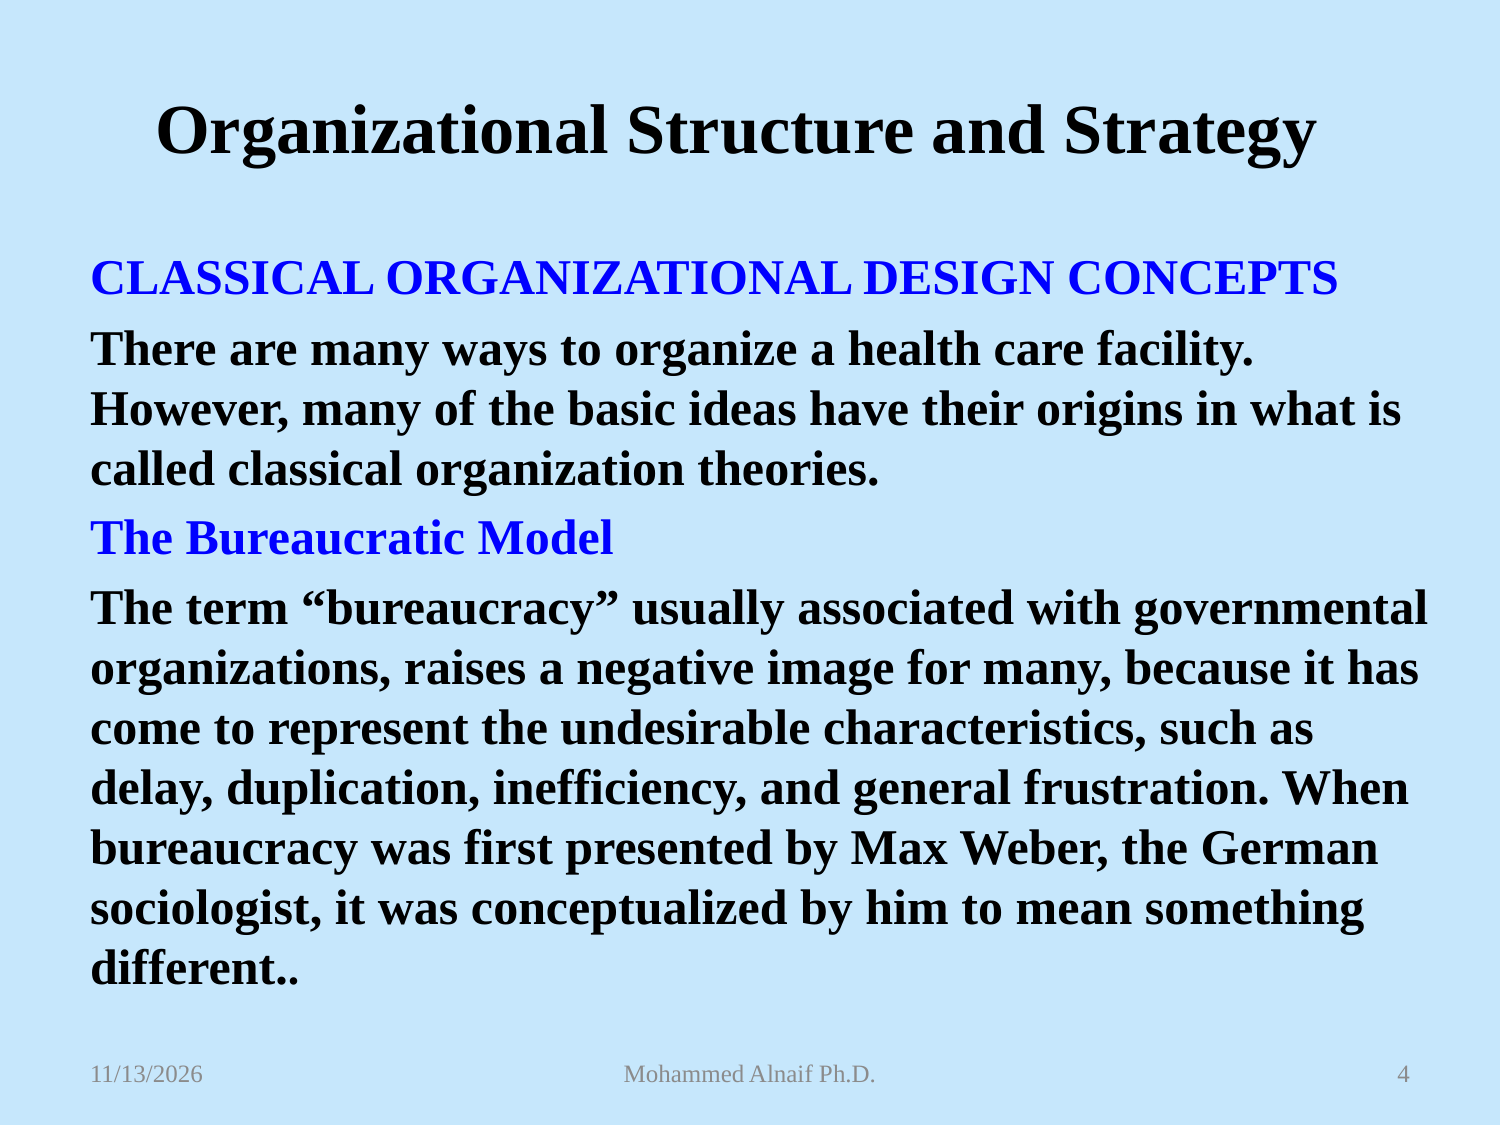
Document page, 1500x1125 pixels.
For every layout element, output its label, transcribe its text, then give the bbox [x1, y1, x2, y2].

subtitle CLASSICAL ORGANIZATIONAL DESIGN CONCEPTS There are many ways to organize a health care facility. However, many of the basic ideas have their origins in what is called classical organization theories. The Bureaucratic Model The term “bureaucracy” usually associated with governmental organizations, raises a negative image for many, because it has come to represent the undesirable characteristics, such as delay, duplication, inefficiency, and general frustration. When bureaucracy was first presented by Max Weber, the German sociologist, it was conceptualized by him to mean something different.. [75, 237, 1463, 1038]
title Organizational Structure and Strategy [99, 75, 1375, 175]
footer Mohammed Alnaif Ph.D. [512, 1042, 988, 1103]
slide_number 4 [1074, 1042, 1425, 1103]
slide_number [75, 1042, 425, 1103]
